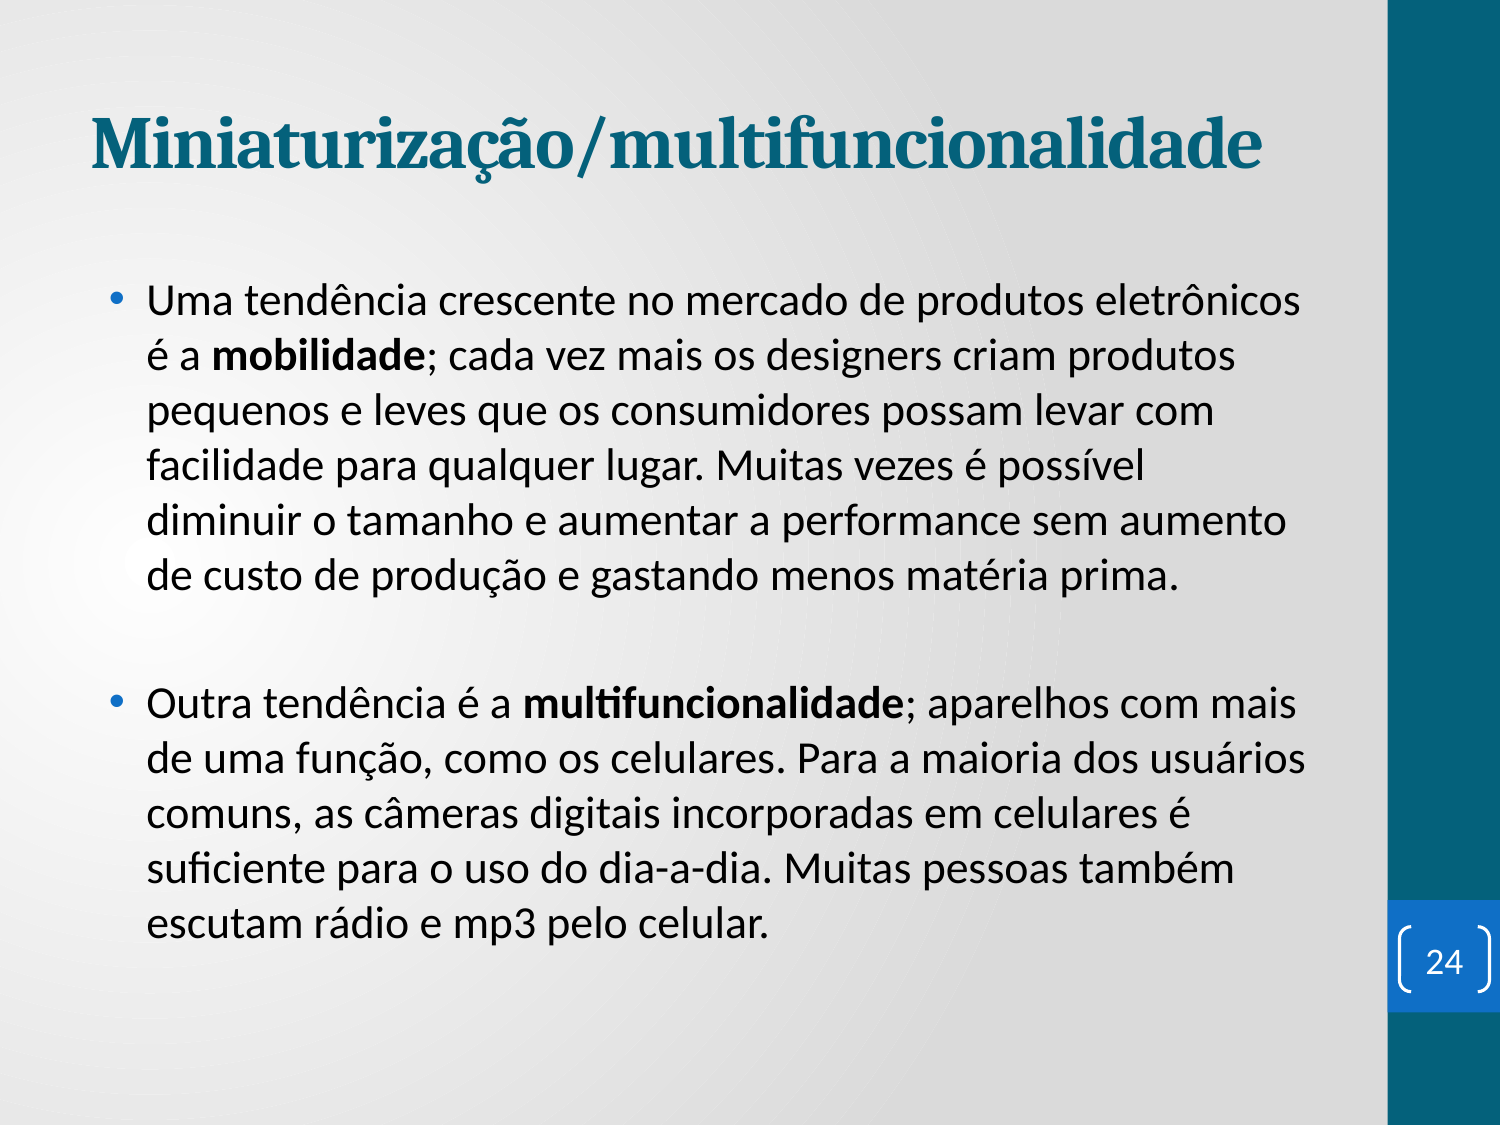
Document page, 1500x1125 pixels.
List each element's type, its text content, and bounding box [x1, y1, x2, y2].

list Uma tendência crescente no mercado de produtos eletrônicos é a mobilidade; cada vez mais os designers criam produtos pequenos e leves que os consumidores possam levar com facilidade para qualquer lugar. Muitas vezes é possível diminuir o tamanho e aumentar a performance sem aumento de custo de produção e gastando menos matéria prima. Outra tendência é a multifuncionalidade; aparelhos com mais de uma função, como os celulares. Para a maioria dos usuários comuns, as câmeras digitais incorporadas em celulares é suficiente para o uso do dia-a-dia. Muitas pessoas também escutam rádio e mp3 pelo celular. [75, 262, 1325, 1050]
title Miniaturização/multifuncionalidade [75, 45, 1325, 233]
slide_number 24 [1397, 925, 1492, 994]
